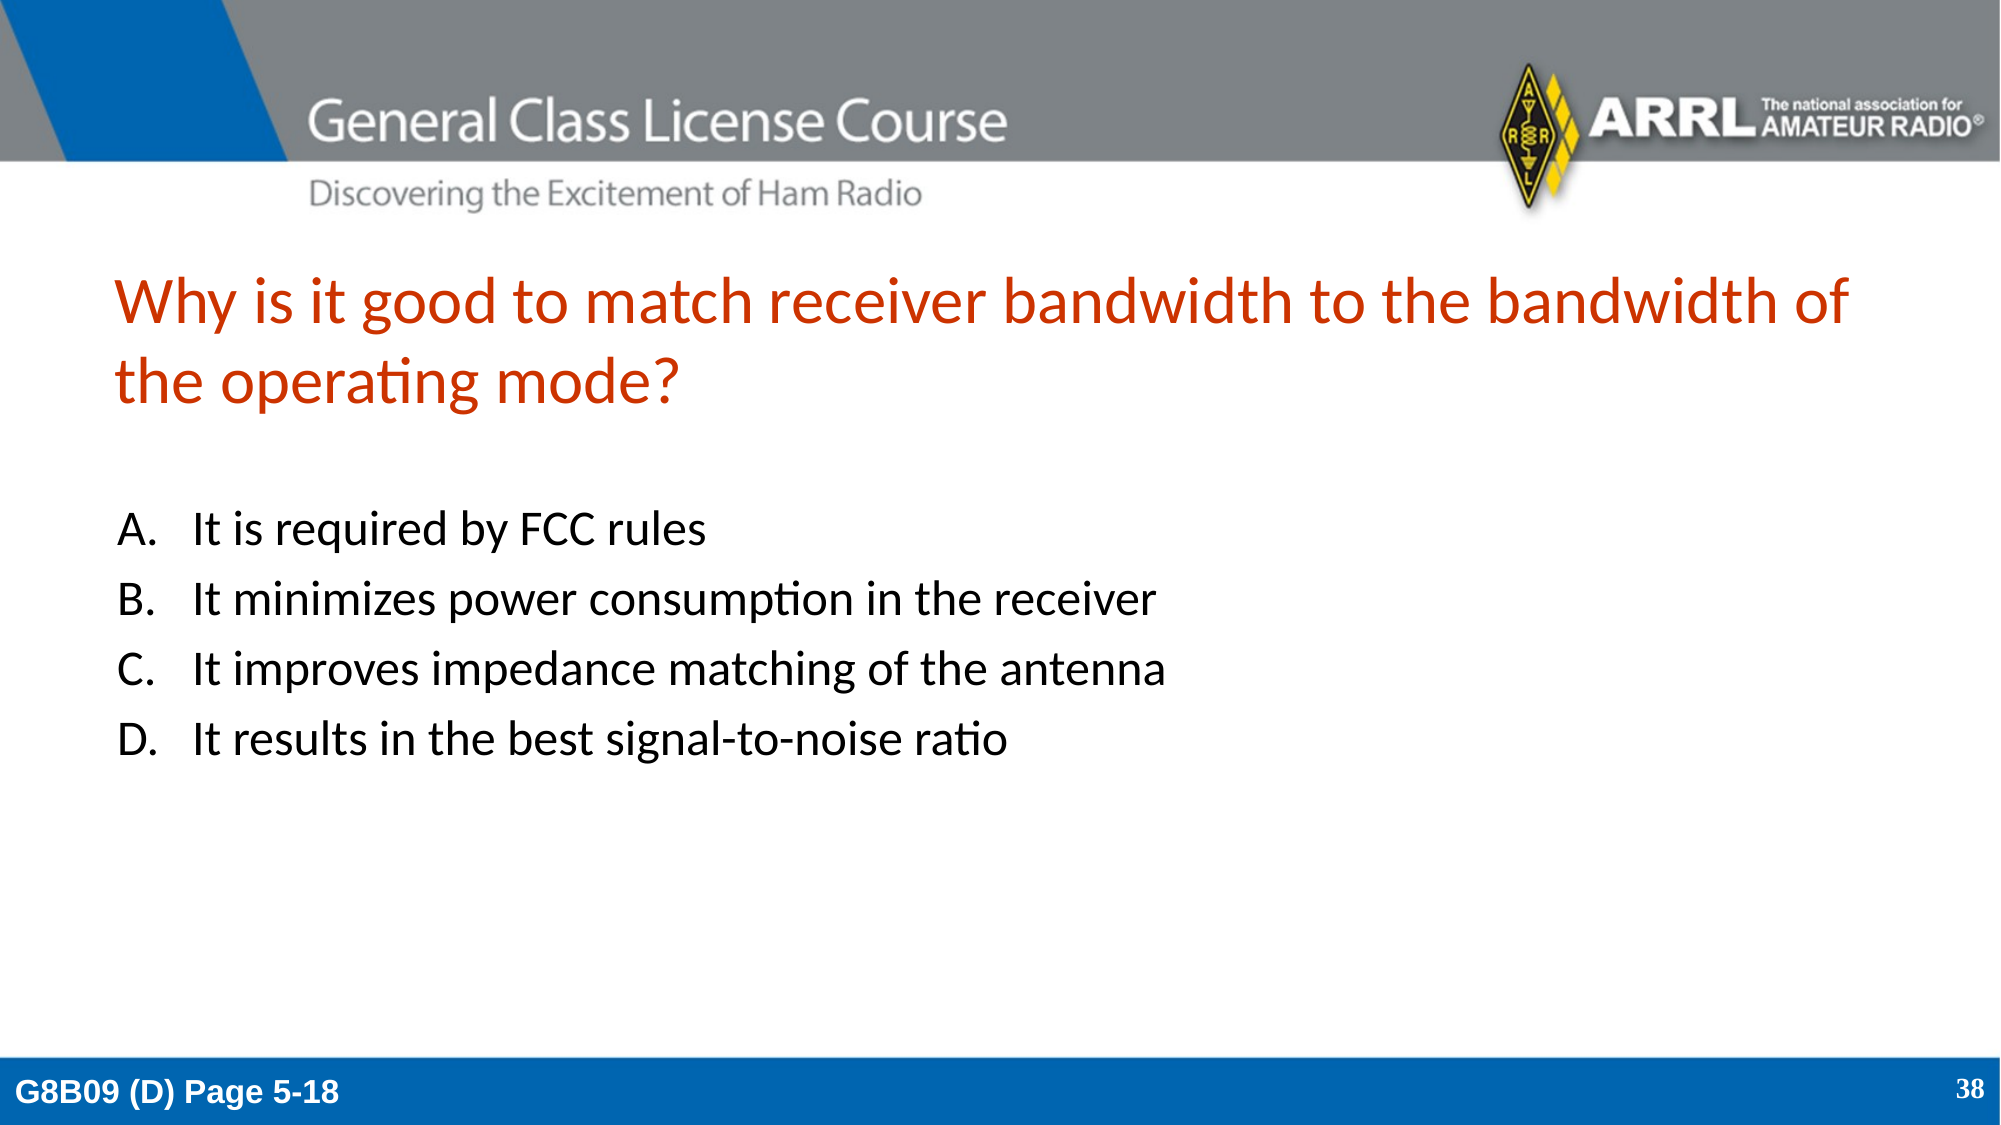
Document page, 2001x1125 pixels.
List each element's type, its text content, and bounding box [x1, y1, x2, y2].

list It is required by FCC rules It minimizes power consumption in the receiver It improves impedance matching of the antenna It results in the best signal-to-noise ratio [102, 488, 1903, 881]
text_box 38 [1875, 1062, 2000, 1113]
text_box G8B09 (D) Page 5-18 [0, 1062, 1313, 1118]
picture [0, 0, 2001, 1125]
title Why is it good to match receiver bandwidth to the bandwidth of the operating mode? [99, 249, 1900, 468]
